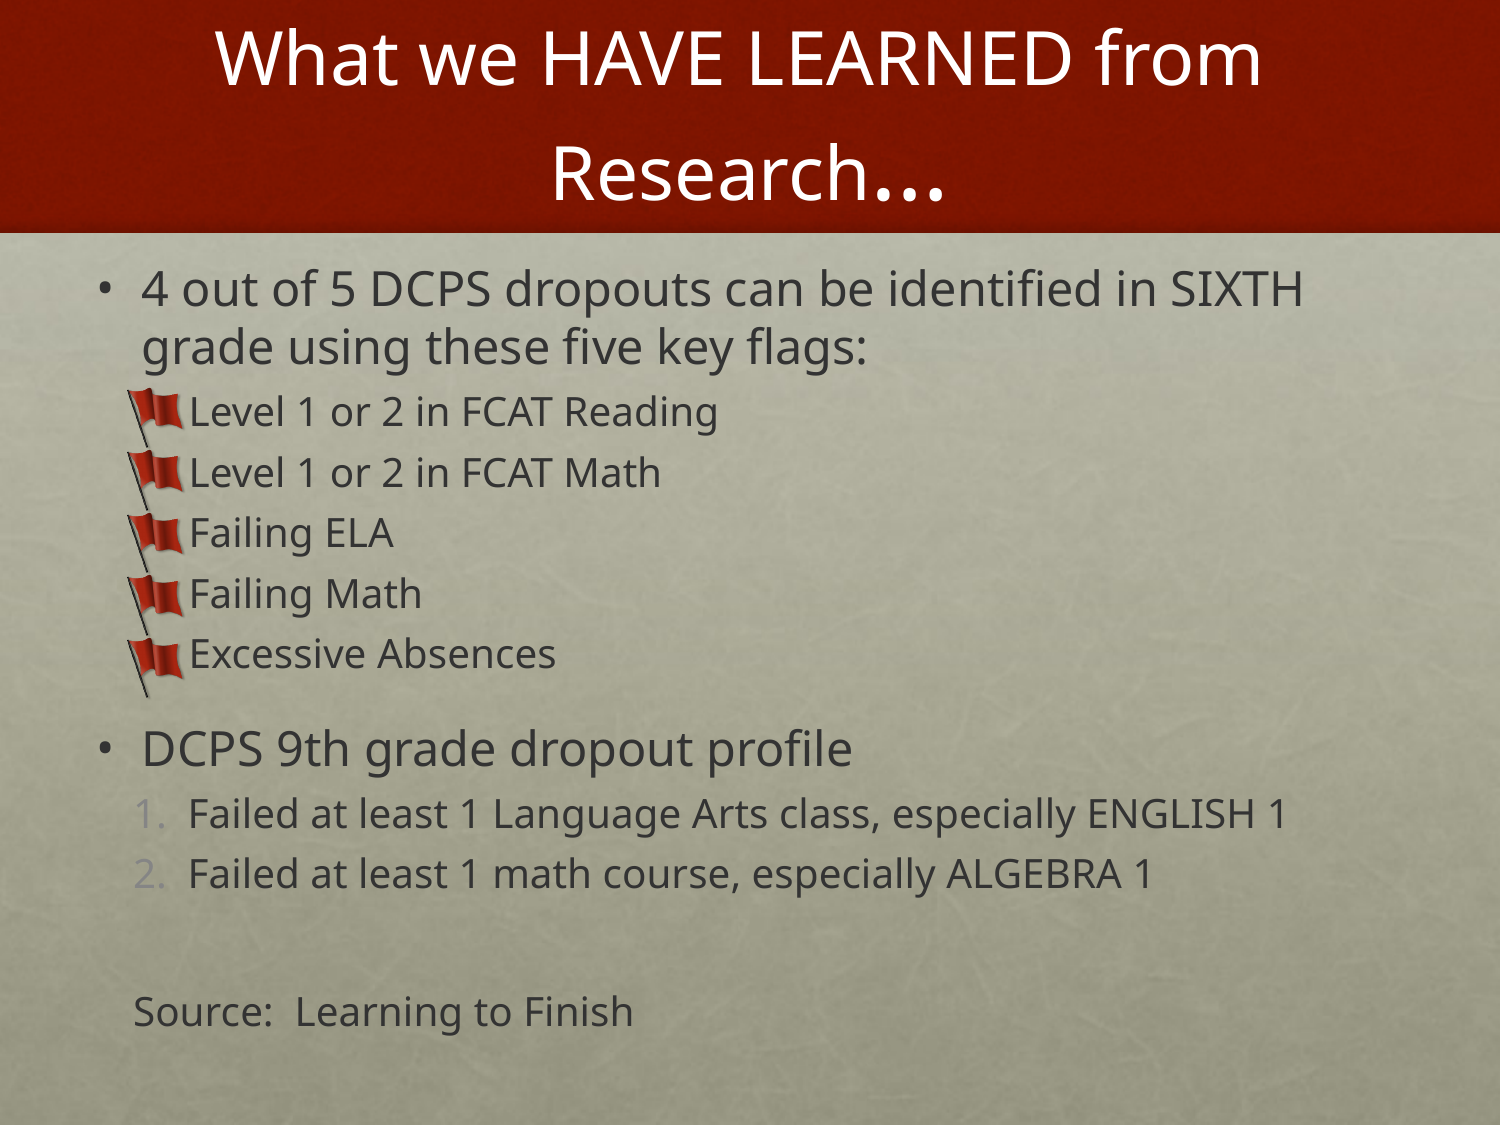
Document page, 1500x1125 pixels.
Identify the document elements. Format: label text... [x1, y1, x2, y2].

picture [0, 214, 1500, 1125]
list 4 out of 5 DCPS dropouts can be identified in SIXTH grade using these five key flags: Level 1 or 2 in FCAT Reading Level 1 or 2 in FCAT Math Failing ELA Failing Math Excessive Absences DCPS 9th grade dropout profile Failed at least 1 Language Arts class, especially ENGLISH 1 Failed at least 1 math course, especially ALGEBRA 1 Source: Learning to Finish [81, 249, 1322, 1075]
title What we HAVE LEARNED from Research… [127, 10, 1372, 221]
